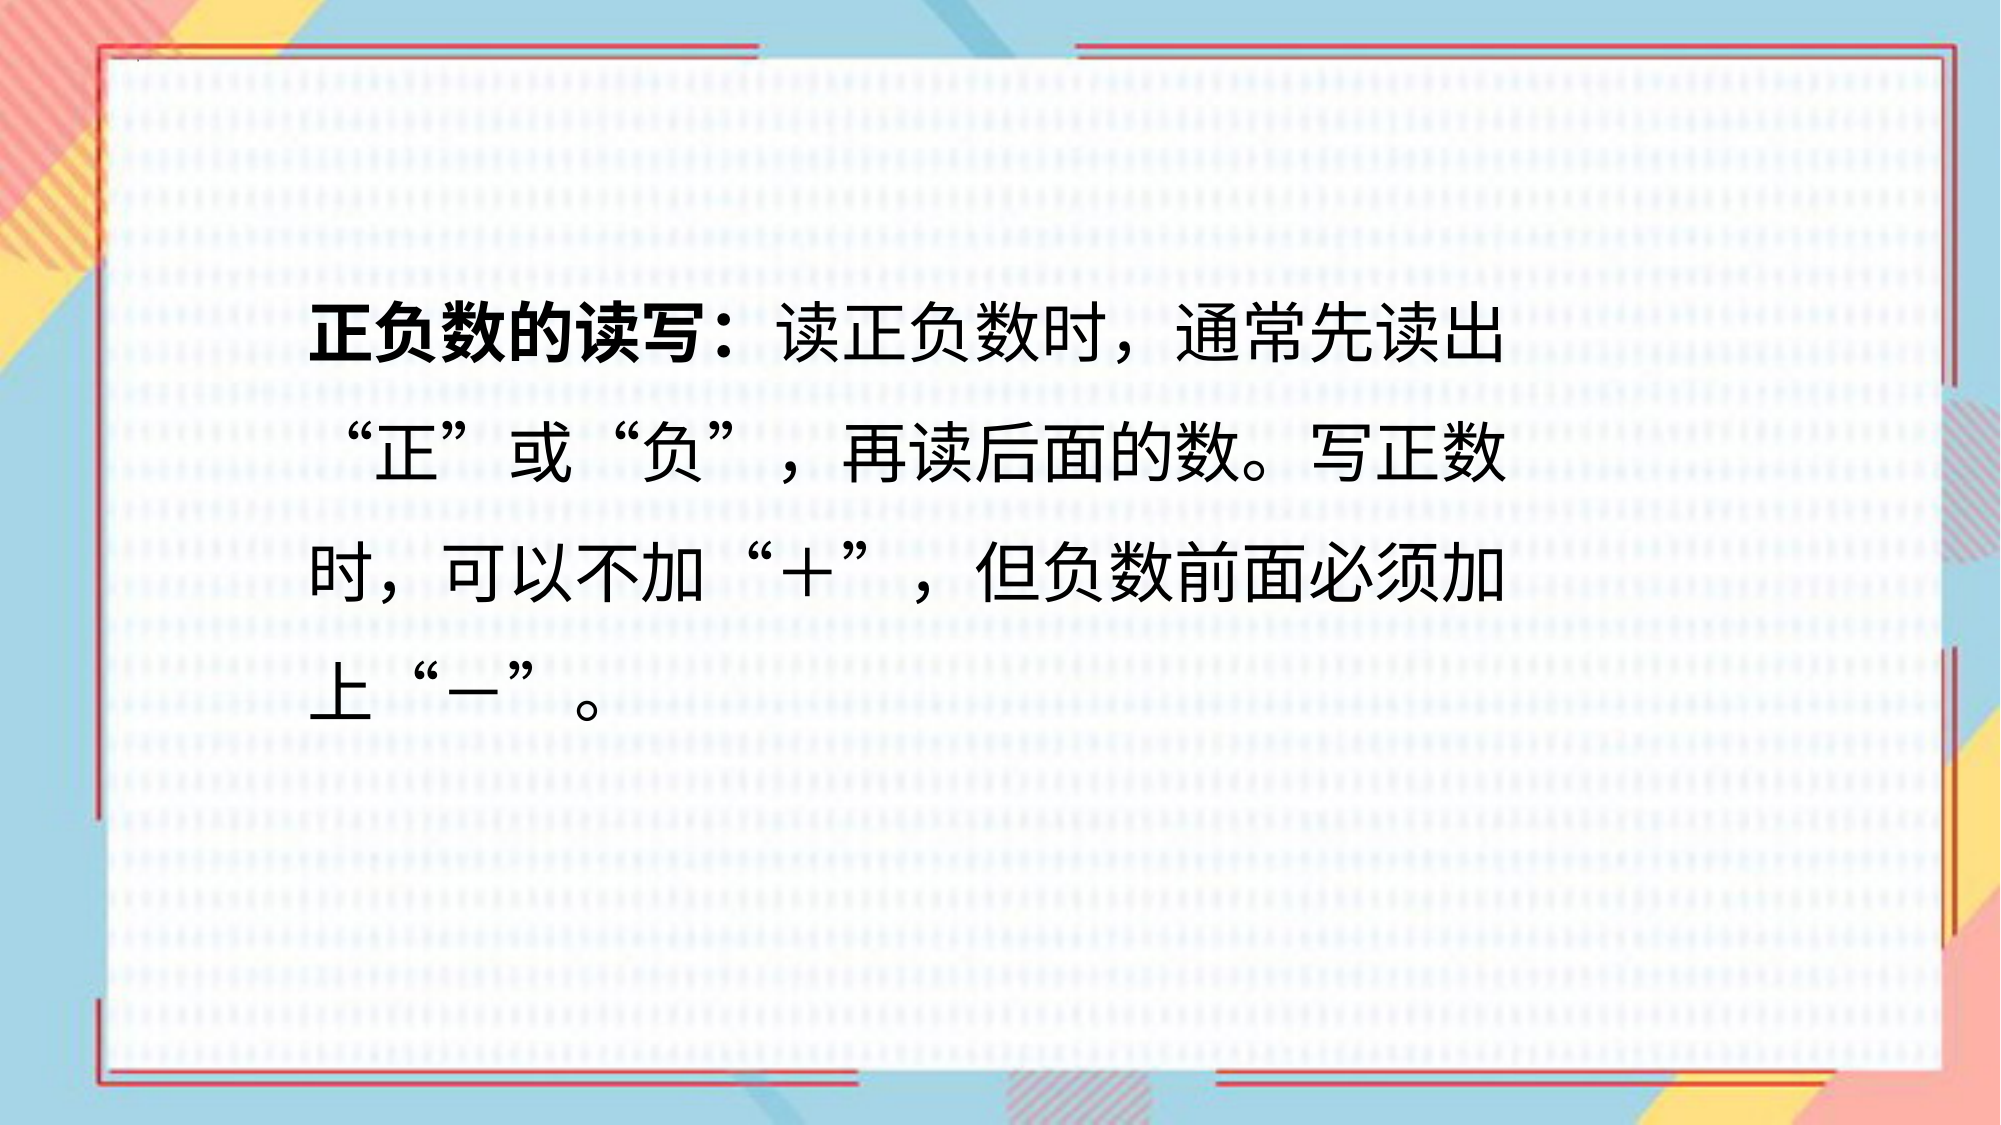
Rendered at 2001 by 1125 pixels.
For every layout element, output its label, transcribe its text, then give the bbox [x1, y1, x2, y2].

picture [0, 0, 2001, 1125]
text_box 正负数的读写：读正负数时，通常先读出“正”或“负”，再读后面的数。写正数时，可以不加“＋”，但负数前面必须加上“－”。 [292, 243, 1569, 739]
